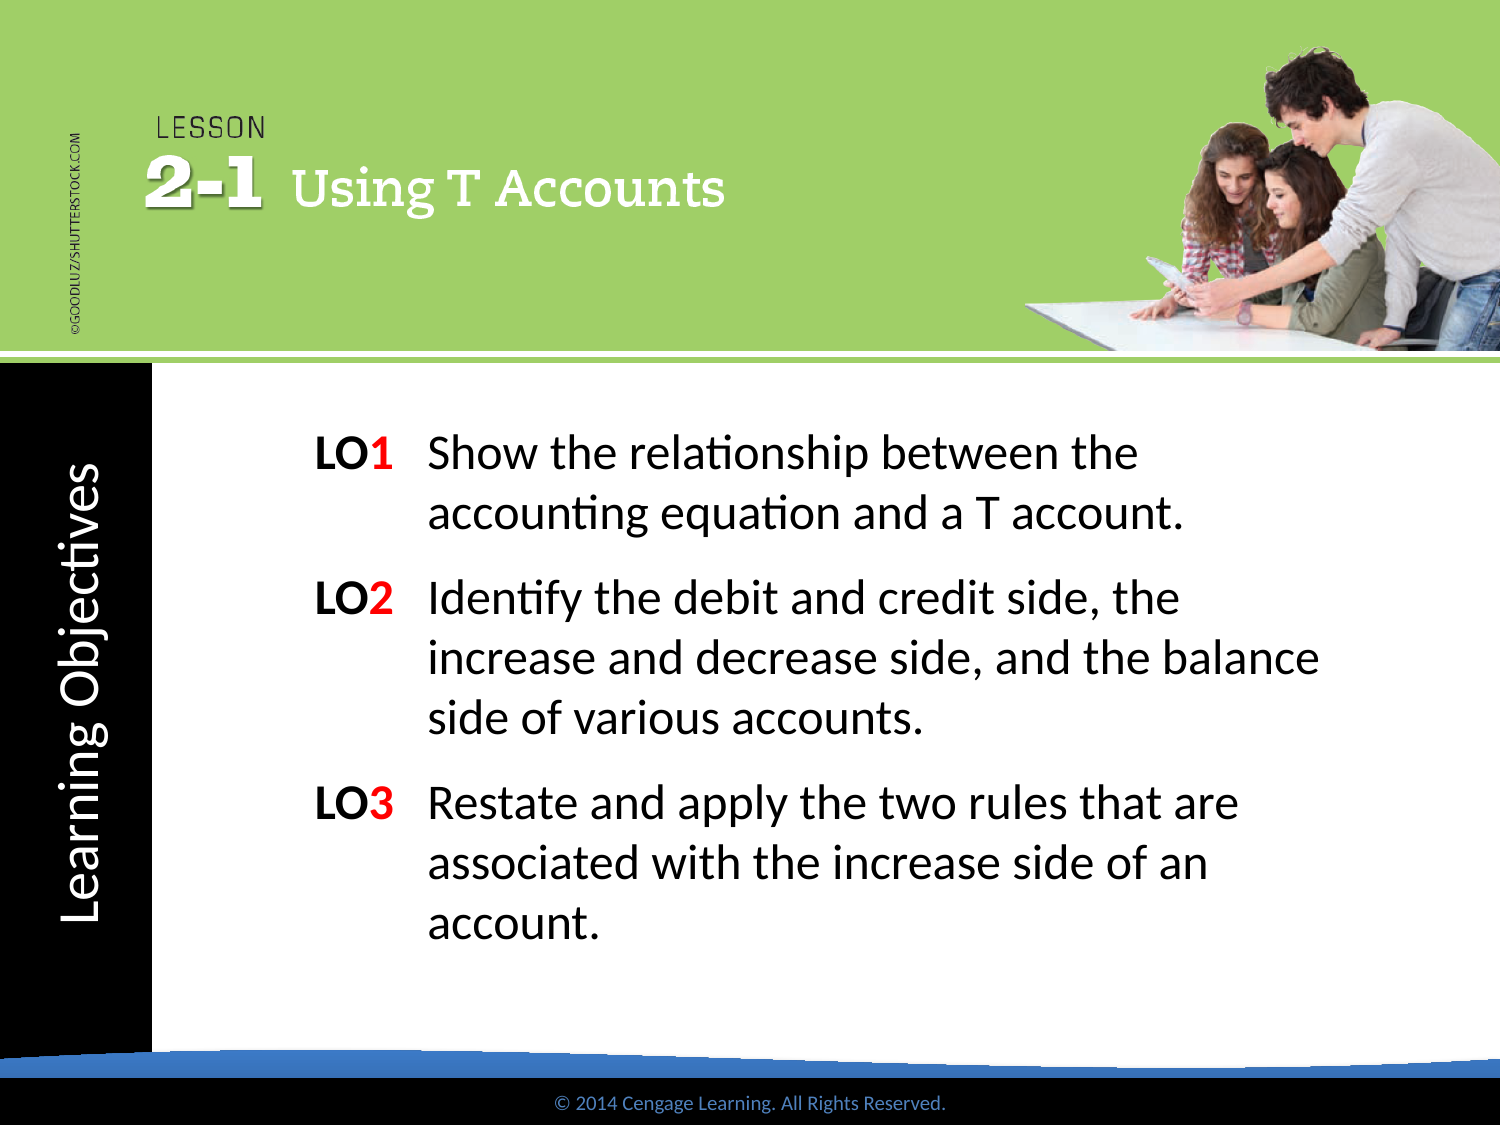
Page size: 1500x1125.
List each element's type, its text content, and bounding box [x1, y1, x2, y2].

text_box LO1 Show the relationship between the accounting equation and a T account. LO2 Identify the debit and credit side, the increase and decrease side, and the balance side of various accounts. LO3 Restate and apply the two rules that are associated with the increase side of an account. [299, 412, 1350, 958]
picture [0, 0, 1500, 364]
text_box © 2014 Cengage Learning. All Rights Reserved. [0, 1078, 1500, 1125]
text_box [0, 1050, 1500, 1078]
text_box Learning Objectives [0, 372, 152, 1058]
